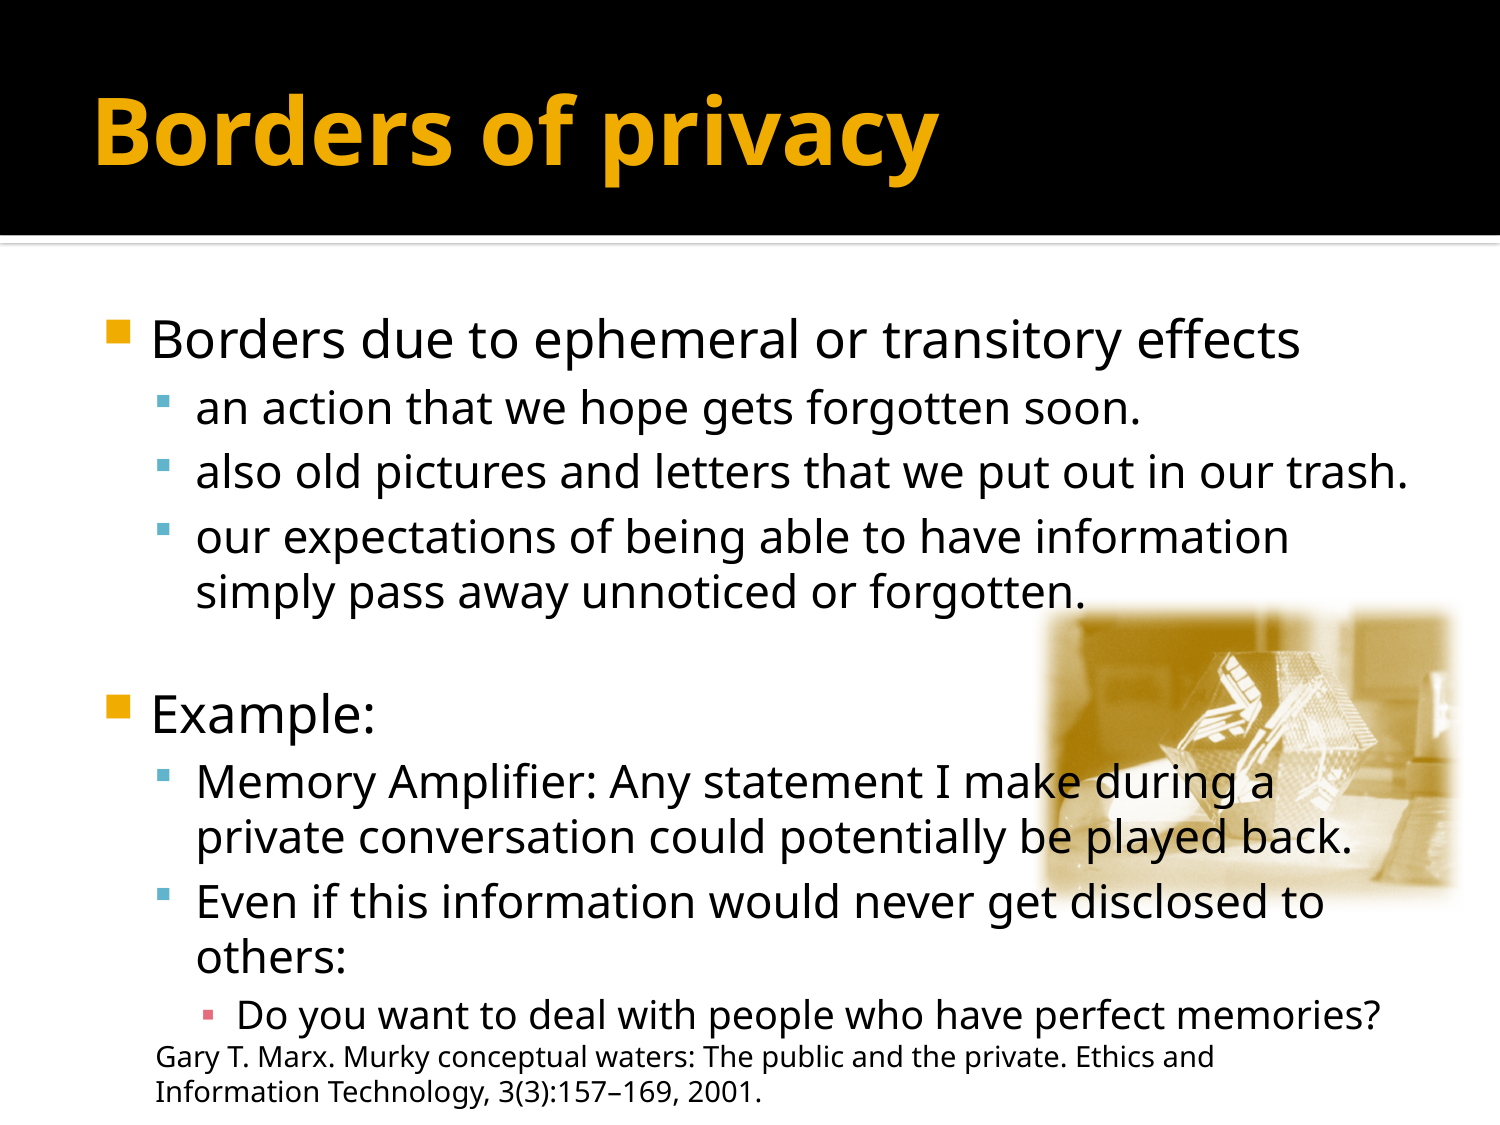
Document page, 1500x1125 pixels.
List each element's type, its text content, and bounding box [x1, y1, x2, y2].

title Borders of privacy [75, 25, 1425, 231]
text_box Gary T. Marx. Murky conceptual waters: The public and the private. Ethics and Information Technology, 3(3):157–169, 2001. [140, 1031, 1395, 1116]
picture [1031, 596, 1466, 915]
list Borders due to ephemeral or transitory effects an action that we hope gets forgotten soon. also old pictures and letters that we put out in our trash. our expectations of being able to have information simply pass away unnoticed or forgotten. Example: Memory Amplifier: Any statement I make during a private conversation could potentially be played back. Even if this information would never get disclosed to others: Do you want to deal with people who have perfect memories? [75, 291, 1425, 1050]
